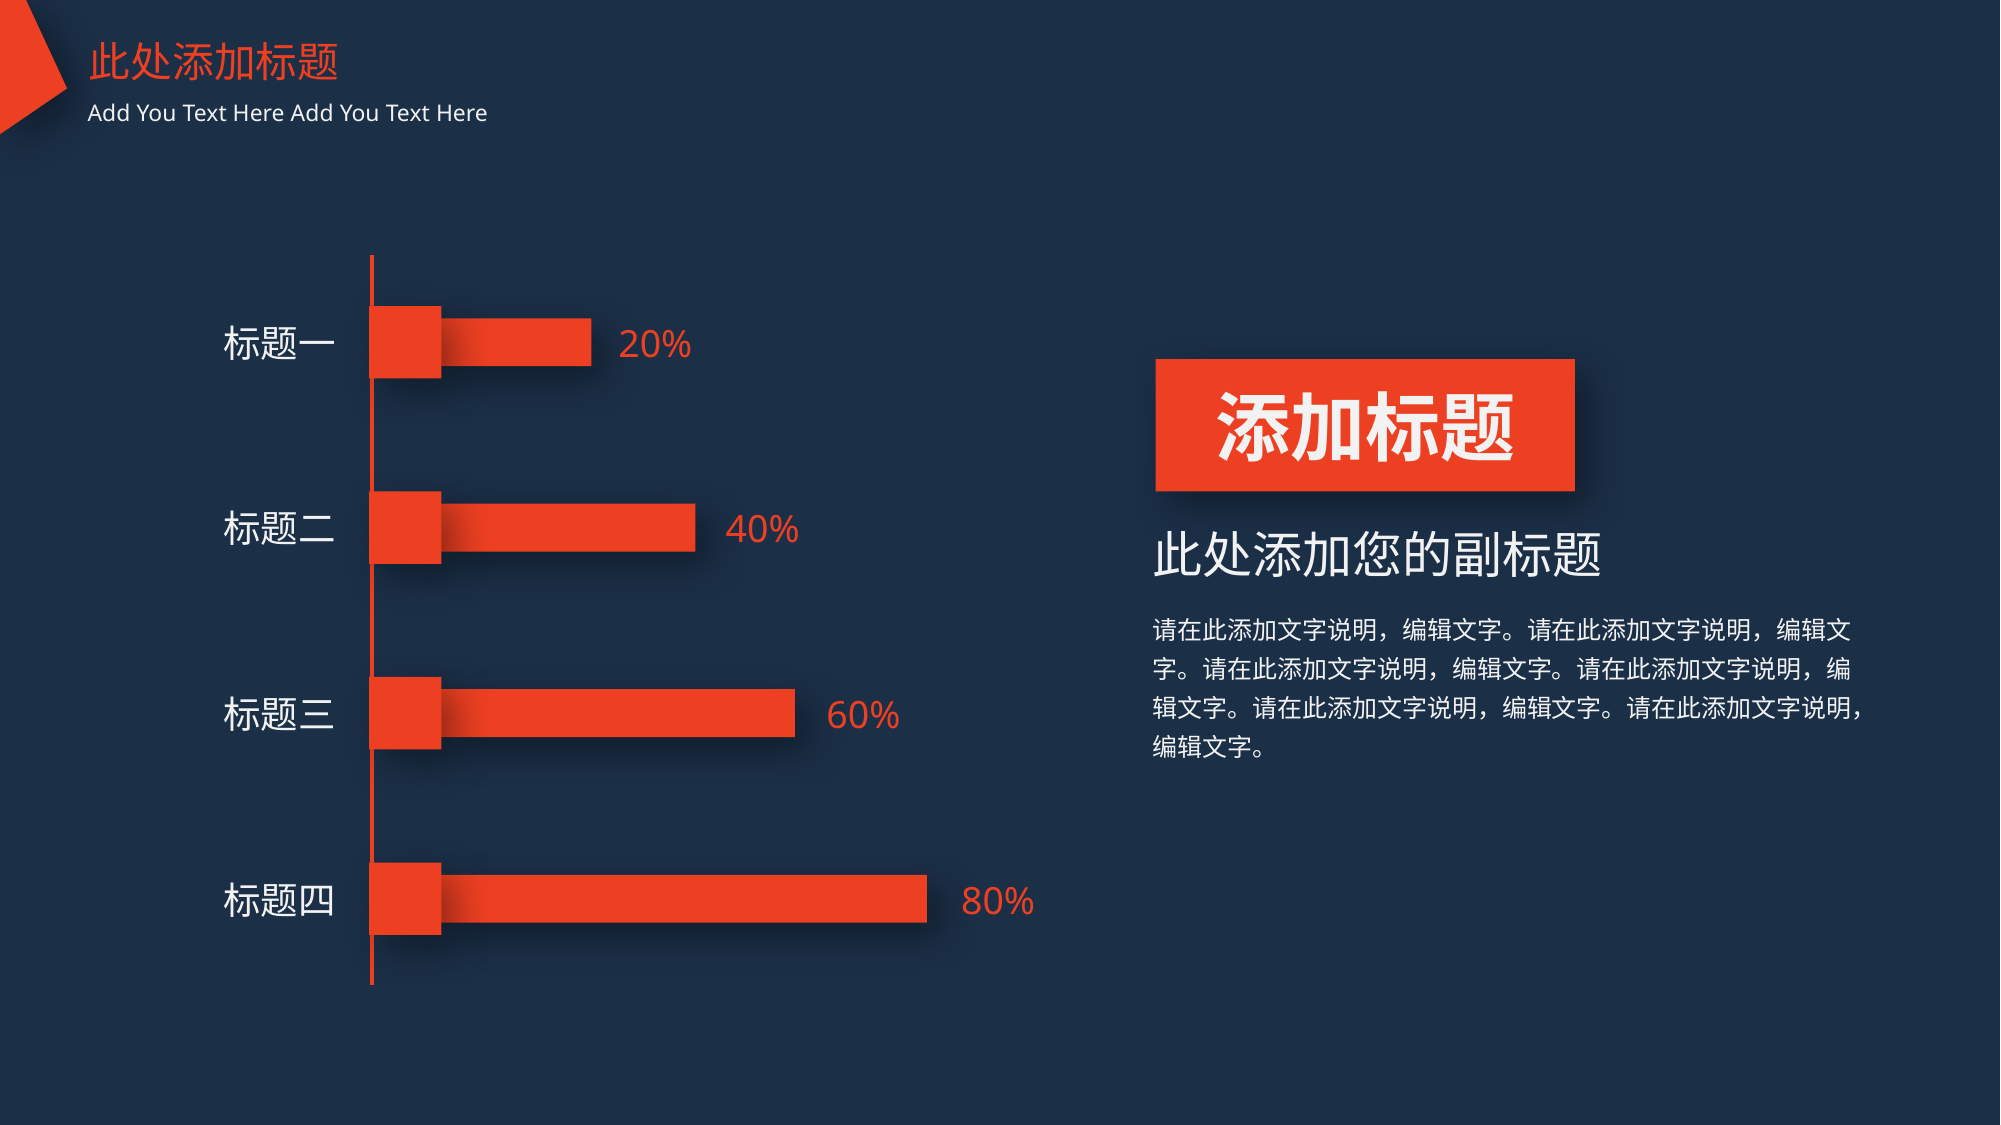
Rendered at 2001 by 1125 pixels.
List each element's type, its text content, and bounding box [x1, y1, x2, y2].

text_box [0, 0, 68, 135]
text_box 此处添加标题 [77, 28, 355, 83]
text_box 80% [960, 863, 1101, 936]
text_box [475, 318, 592, 367]
text_box [475, 503, 696, 552]
text_box [372, 676, 442, 750]
text_box 60% [826, 677, 966, 750]
text_box Add You Text Here Add You Text Here [82, 83, 532, 134]
text_box 标题一 [191, 289, 368, 396]
text_box 标题二 [191, 474, 368, 581]
text_box 20% [618, 306, 758, 379]
text_box [372, 862, 442, 935]
text_box [372, 306, 442, 379]
text_box 标题四 [191, 846, 368, 953]
text_box [475, 874, 927, 923]
text_box 40% [725, 491, 865, 564]
text_box 此处添加您的副标题 [1137, 516, 1673, 592]
text_box [372, 491, 442, 564]
text_box [476, 689, 795, 738]
text_box 添加标题 [1155, 359, 1575, 492]
text_box 标题三 [191, 660, 368, 767]
text_box 请在此添加文字说明，编辑文字。请在此添加文字说明，编辑文字。请在此添加文字说明，编辑文字。请在此添加文字说明，编辑文字。请在此添加文字说明，编辑文字。请在此添加文字说明，编辑文字。 [1137, 598, 1877, 769]
